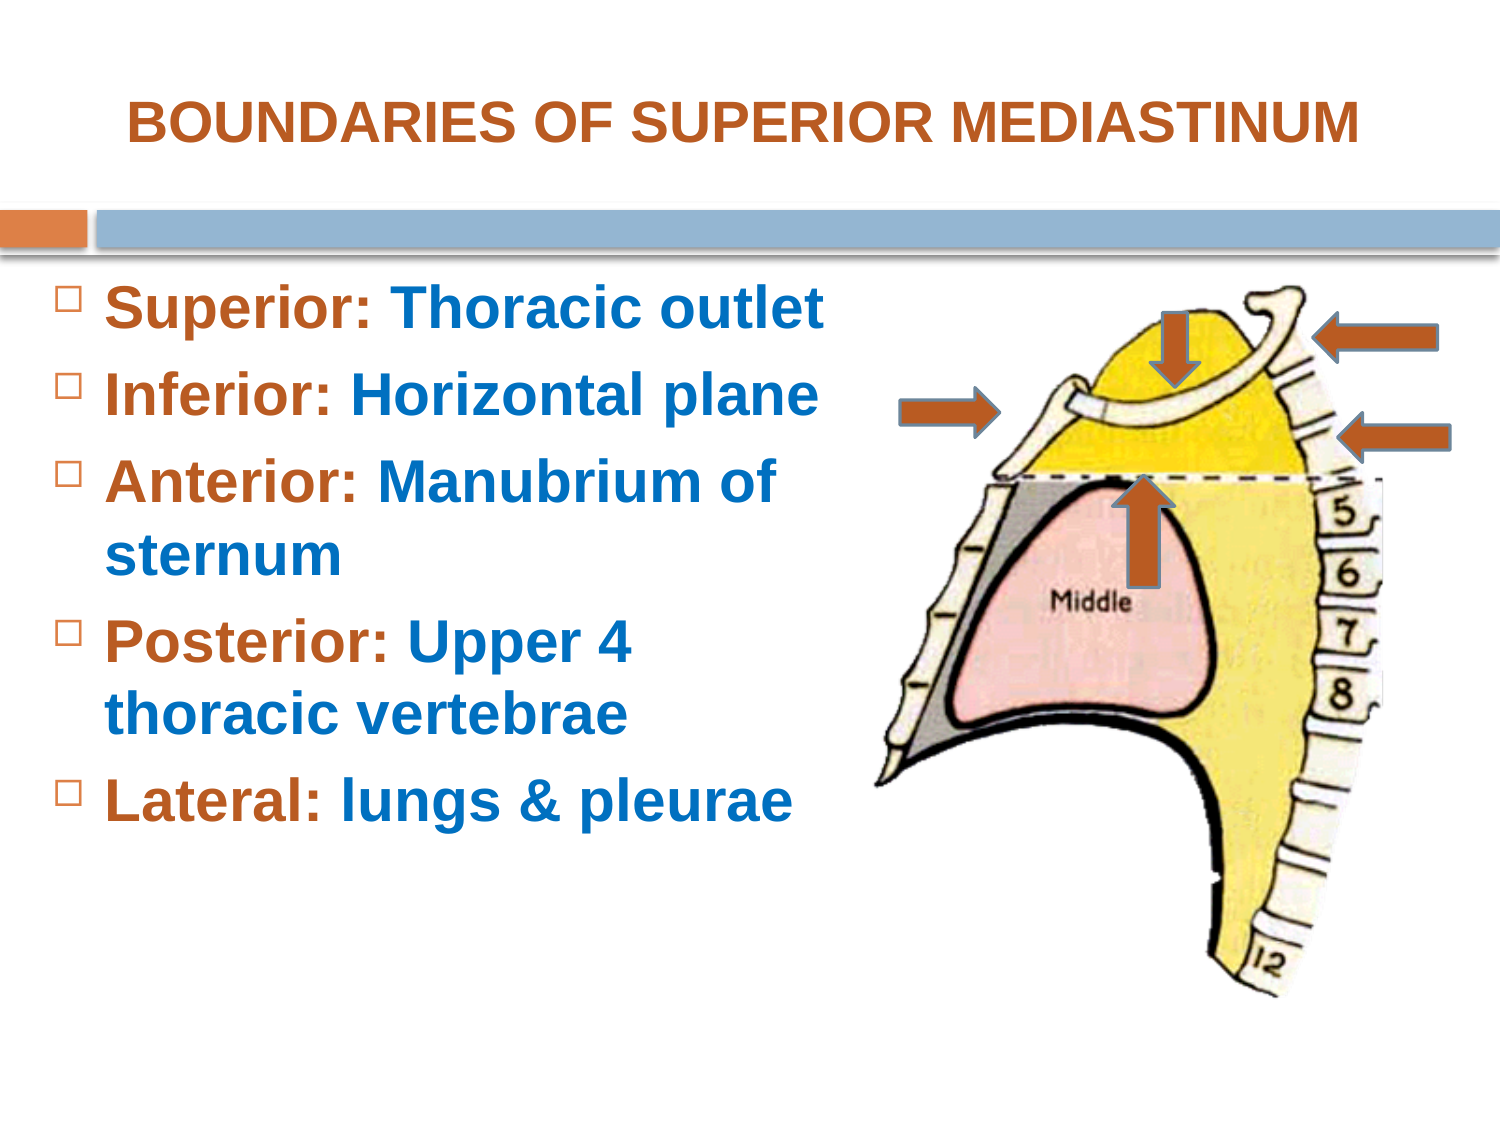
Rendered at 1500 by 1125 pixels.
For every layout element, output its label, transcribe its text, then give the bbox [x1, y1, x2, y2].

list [842, 260, 1385, 1011]
list Superior: Thoracic outlet Inferior: Horizontal plane Anterior: Manubrium of sternum Posterior: Upper 4 thoracic vertebrae Lateral: lungs & pleurae [37, 260, 850, 1063]
text_box [1390, 423, 1452, 452]
text_box [1390, 323, 1440, 352]
title BOUNDARIES OF SUPERIOR MEDIASTINUM [24, 37, 1463, 200]
